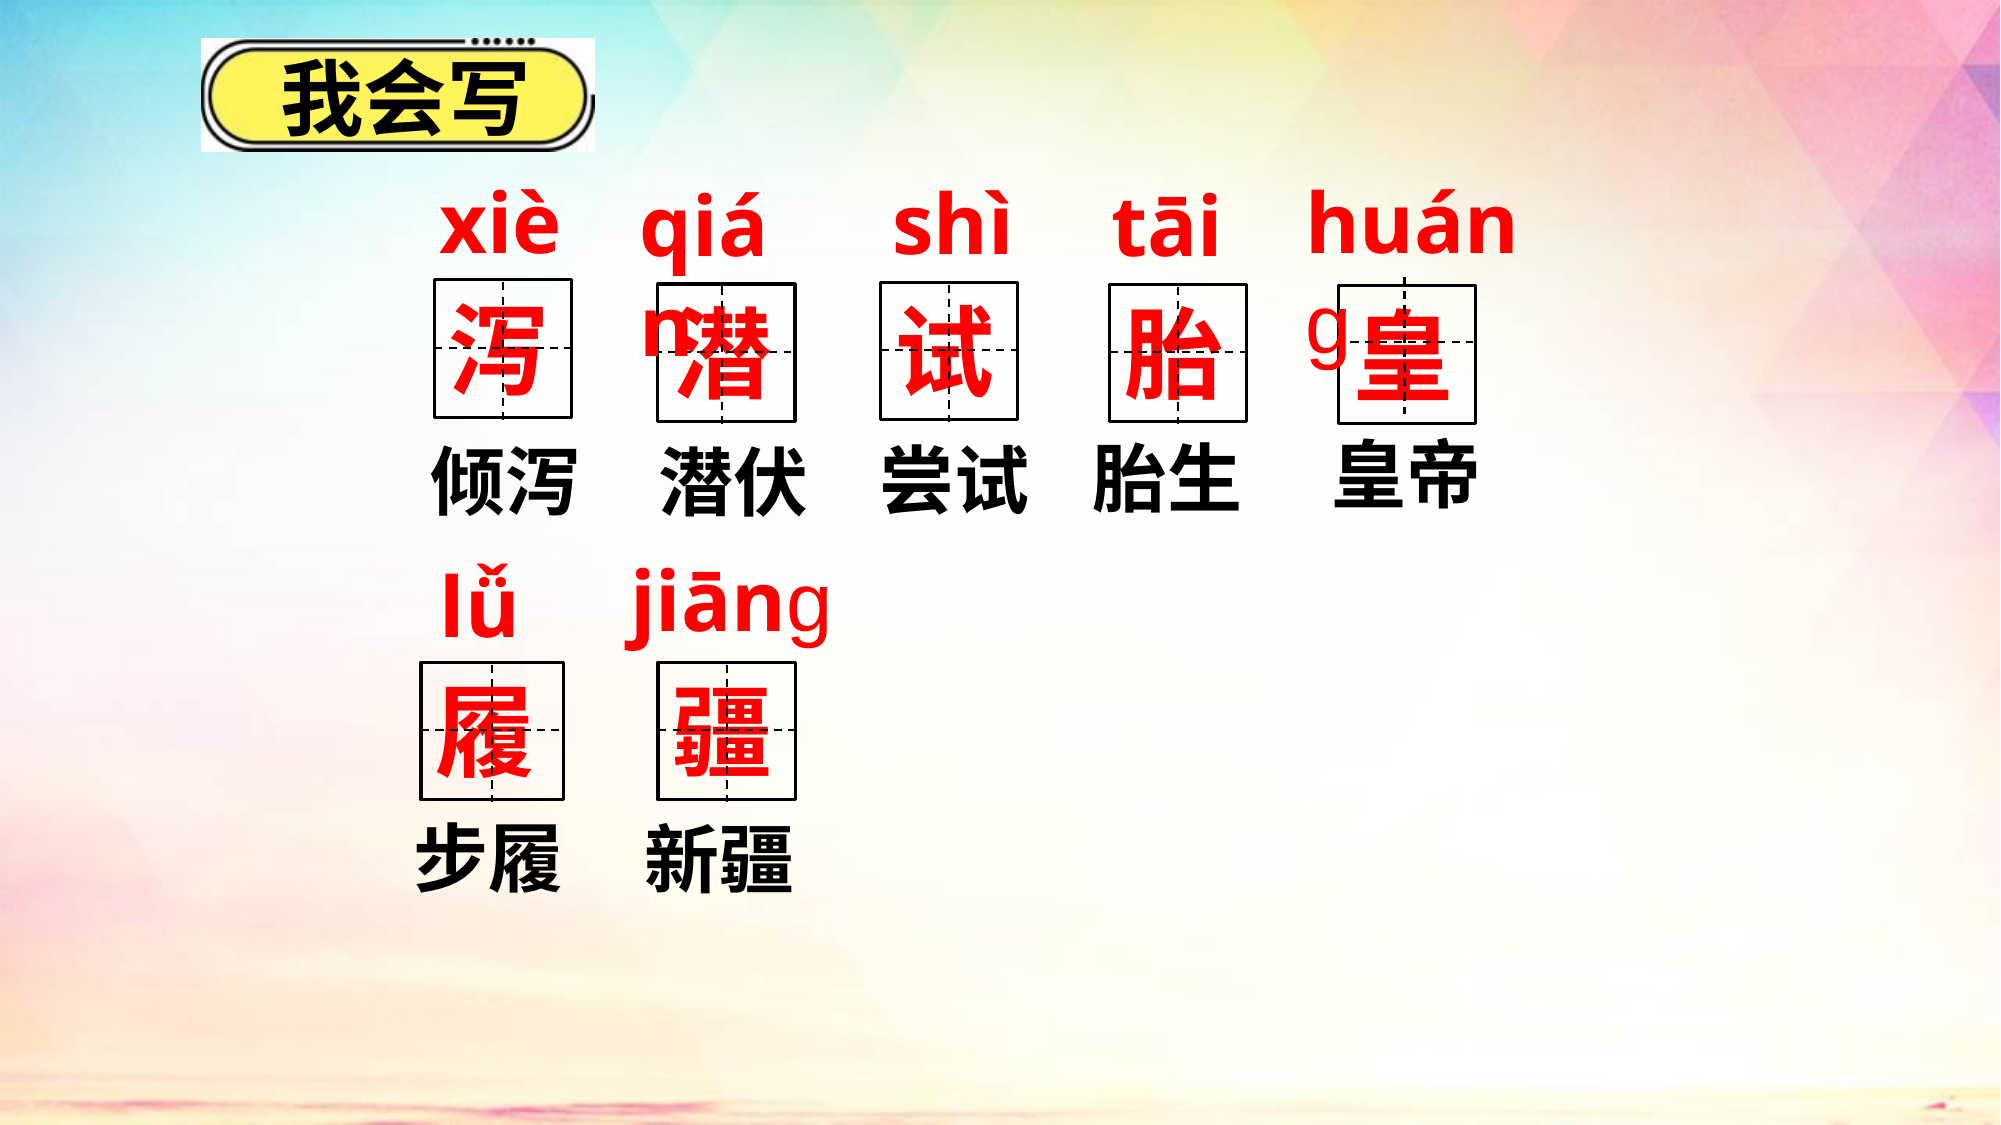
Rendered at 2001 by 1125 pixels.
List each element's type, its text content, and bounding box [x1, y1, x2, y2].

text_box jiāng [615, 540, 942, 656]
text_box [657, 662, 796, 803]
text_box 尝试 [865, 425, 1078, 531]
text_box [420, 662, 564, 803]
text_box 皇帝 [1316, 420, 1530, 526]
text_box shì [877, 163, 1078, 279]
text_box xiè [424, 162, 626, 278]
text_box 新疆 [629, 804, 824, 910]
text_box 倾泻 [415, 427, 605, 532]
text_box qián [625, 165, 838, 381]
text_box 潜伏 [643, 428, 833, 533]
text_box 步履 [399, 804, 612, 910]
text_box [653, 284, 796, 424]
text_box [200, 38, 595, 152]
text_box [434, 279, 572, 420]
text_box 胎生 [1077, 424, 1291, 530]
text_box huáng [1290, 163, 1570, 378]
text_box lǚ [424, 546, 612, 662]
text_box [1109, 284, 1247, 425]
picture [0, 0, 2001, 1125]
text_box tāi [1096, 165, 1290, 281]
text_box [880, 282, 1018, 422]
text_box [1335, 276, 1476, 424]
